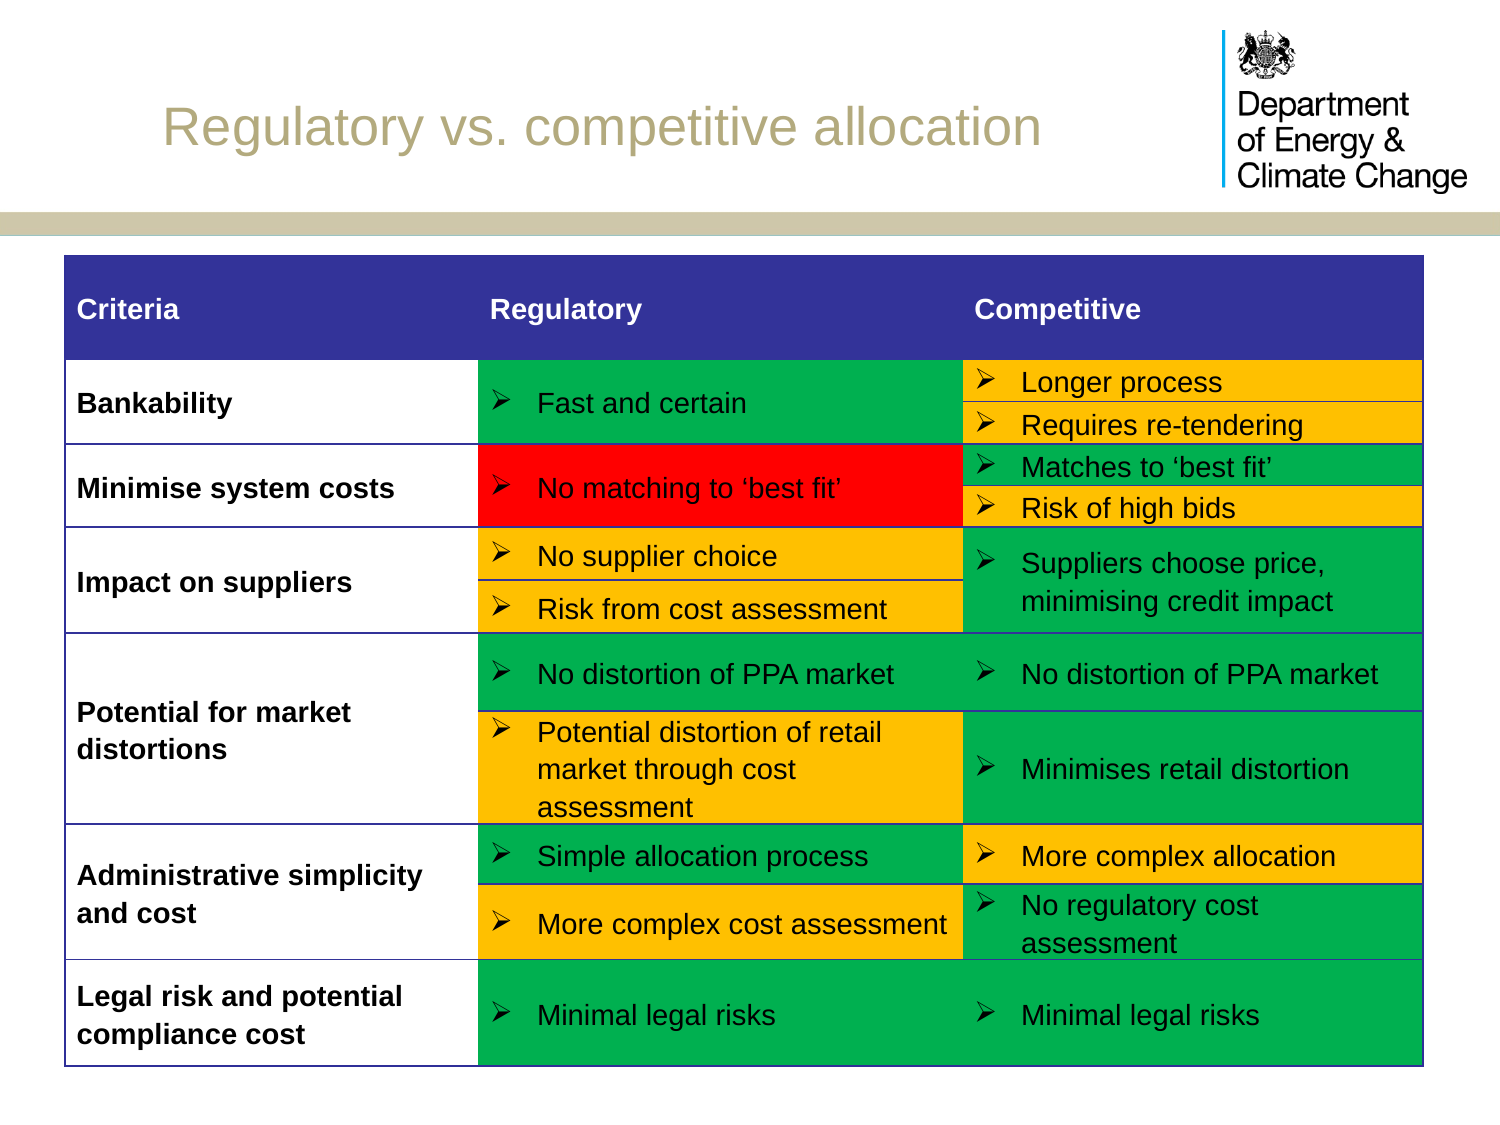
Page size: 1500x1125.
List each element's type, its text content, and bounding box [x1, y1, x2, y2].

table_cell Longer process [963, 360, 1422, 401]
picture [1222, 30, 1467, 194]
table_cell More complex allocation [963, 825, 1422, 883]
table_cell Matches to ‘best fit’ [963, 445, 1422, 485]
table_cell Risk of high bids [963, 486, 1422, 526]
table_cell Fast and certain [478, 360, 963, 443]
table_cell No regulatory cost assessment [963, 885, 1422, 959]
table_header Regulatory [478, 256, 963, 358]
table_cell Potential for market distortions [66, 634, 478, 823]
table_cell Legal risk and potential compliance cost [66, 960, 478, 1065]
picture [0, 208, 1500, 236]
table_cell No supplier choice [478, 528, 963, 579]
table_header Criteria [66, 256, 478, 358]
table_cell Minimise system costs [66, 445, 478, 526]
table_cell Potential distortion of retail market through cost assessment [478, 712, 963, 823]
title Regulatory vs. competitive allocation [147, 83, 1164, 167]
table_cell More complex cost assessment [478, 885, 963, 959]
table_cell Administrative simplicity and cost [66, 825, 478, 959]
table_cell Minimal legal risks [963, 960, 1422, 1065]
table_cell Impact on suppliers [66, 528, 478, 632]
table_cell Minimal legal risks [478, 960, 963, 1065]
table_cell Suppliers choose price, minimising credit impact [963, 528, 1422, 632]
table_cell Risk from cost assessment [478, 581, 963, 632]
table_cell No distortion of PPA market [478, 634, 963, 710]
table_cell Simple allocation process [478, 825, 963, 883]
table_cell No matching to ‘best fit’ [478, 445, 963, 526]
table_cell No distortion of PPA market [963, 634, 1422, 710]
table_cell Requires re-tendering [963, 402, 1422, 443]
table_header Competitive [963, 256, 1422, 358]
table_cell Minimises retail distortion [963, 712, 1422, 823]
table_cell Bankability [66, 360, 478, 443]
